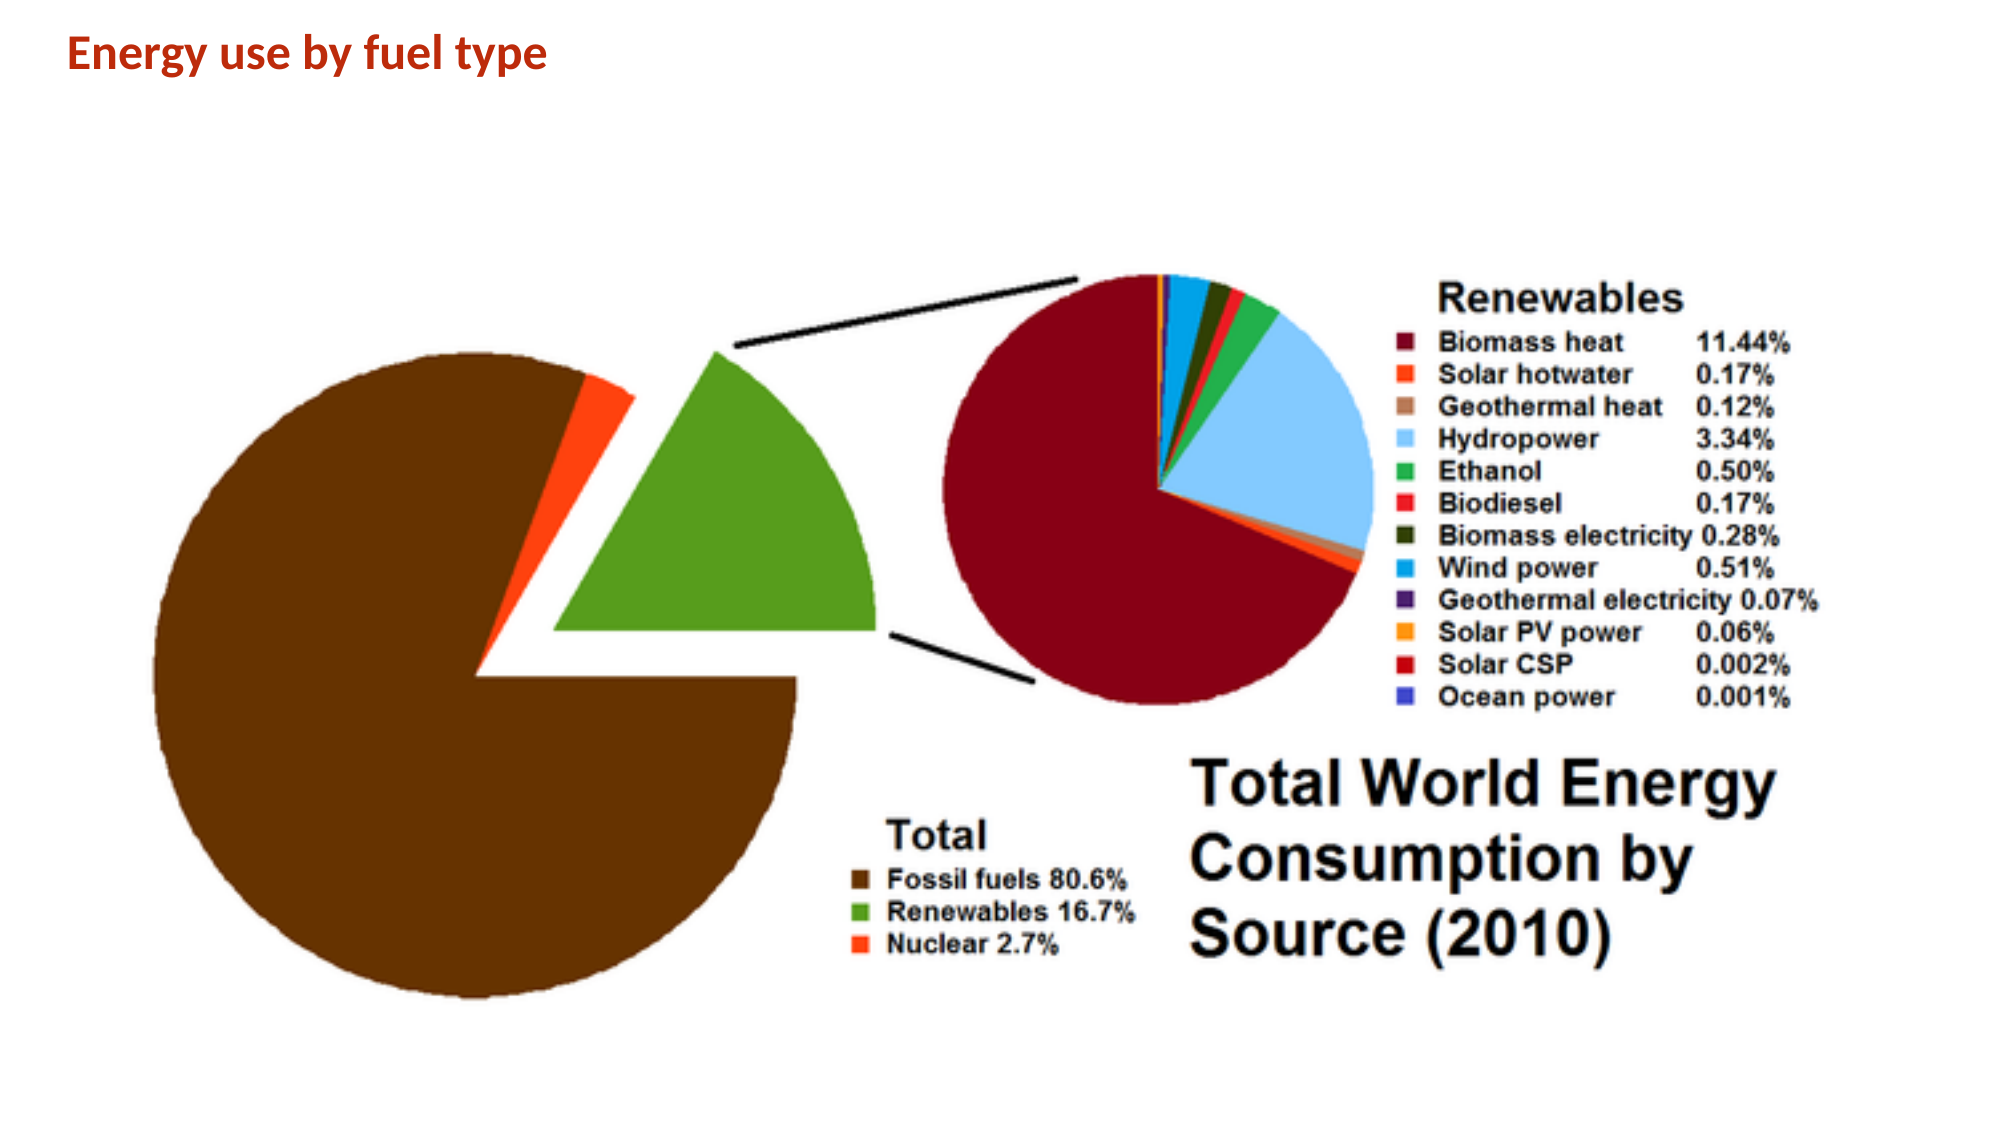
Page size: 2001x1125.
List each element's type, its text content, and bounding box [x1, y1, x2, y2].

list Energy use by fuel type [52, 26, 1895, 680]
picture [137, 230, 1839, 1037]
